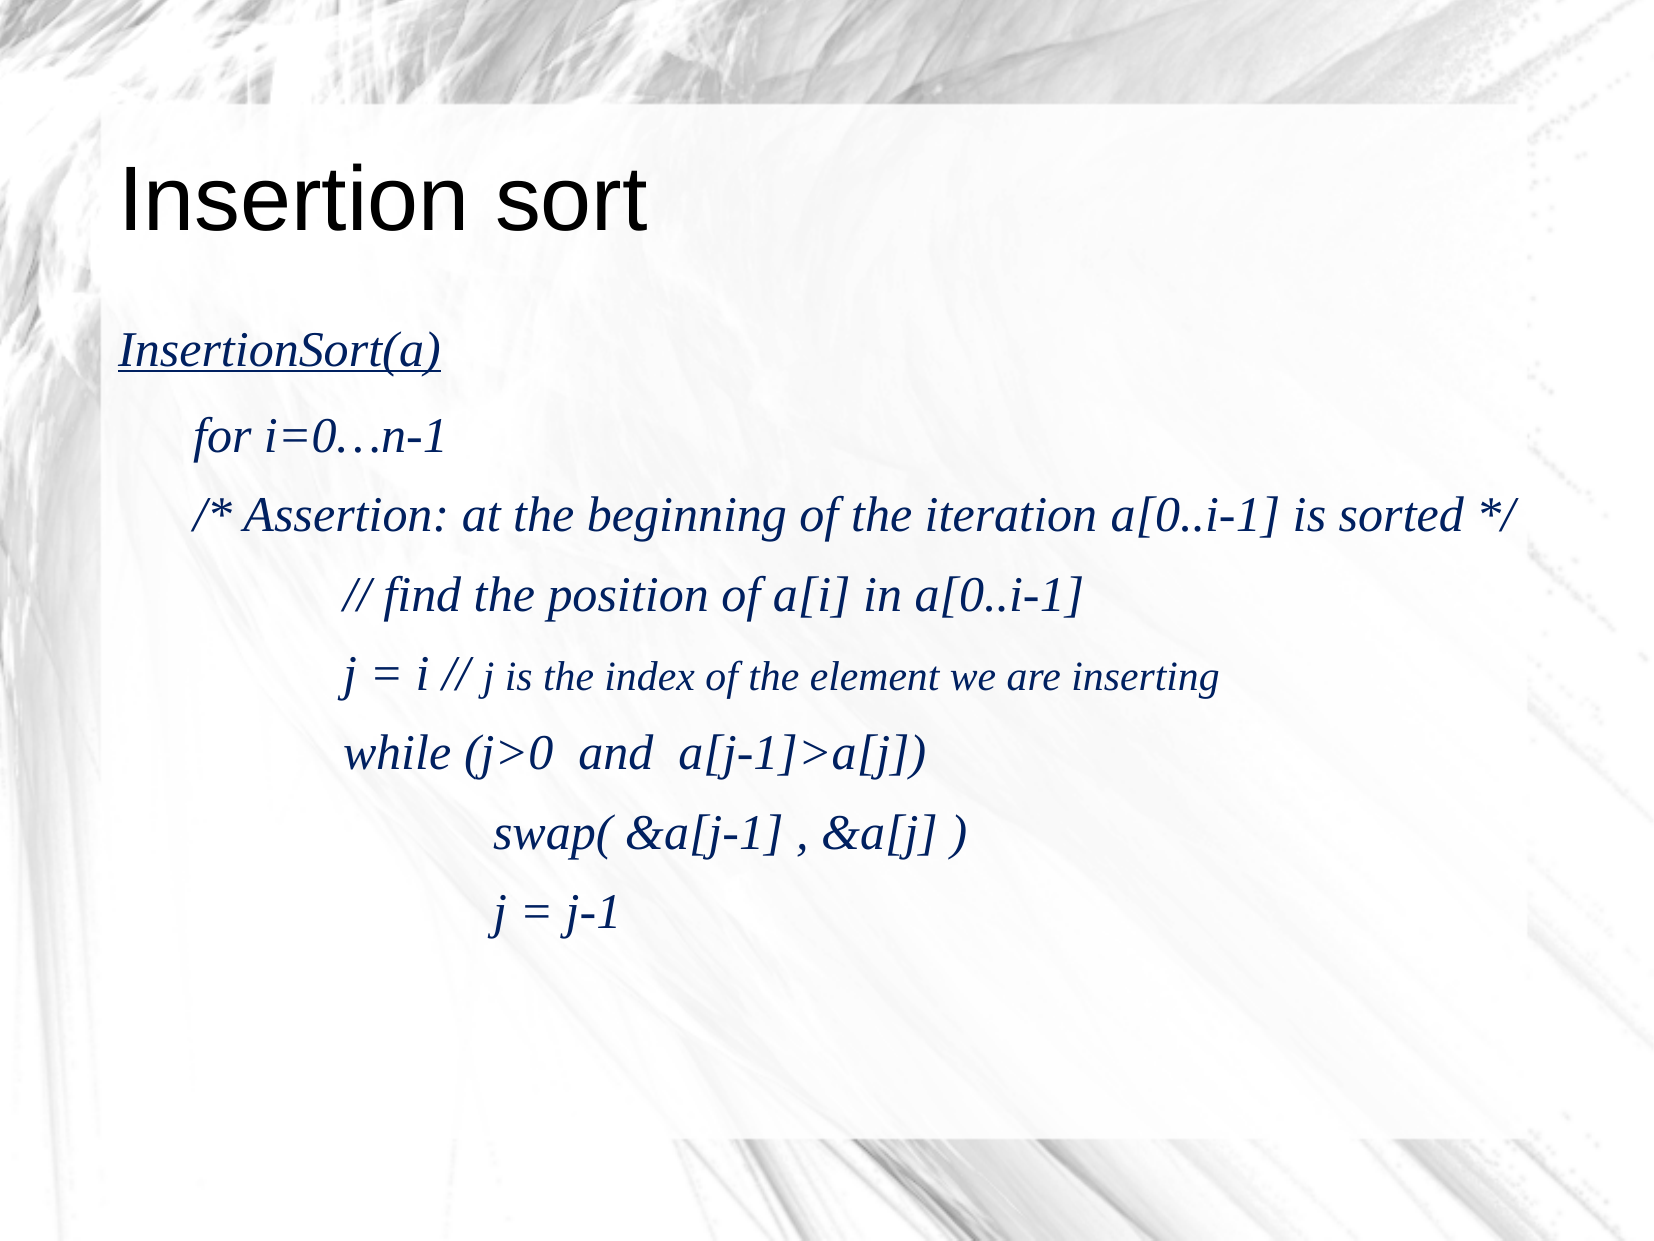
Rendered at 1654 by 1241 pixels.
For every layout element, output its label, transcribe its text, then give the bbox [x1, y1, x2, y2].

list InsertionSort(a) for i=0…n-1 /* Assertion: at the beginning of the iteration a[0..i-1] is sorted */ // find the position of a[i] in a[0..i-1] j = i // j is the index of the element we are inserting while (j>0 and a[j-1]>a[j]) swap( &a[j-1] , &a[j] ) j = j-1 [118, 319, 1571, 1109]
title Insertion sort [118, 112, 1506, 281]
picture [0, 0, 1654, 1241]
